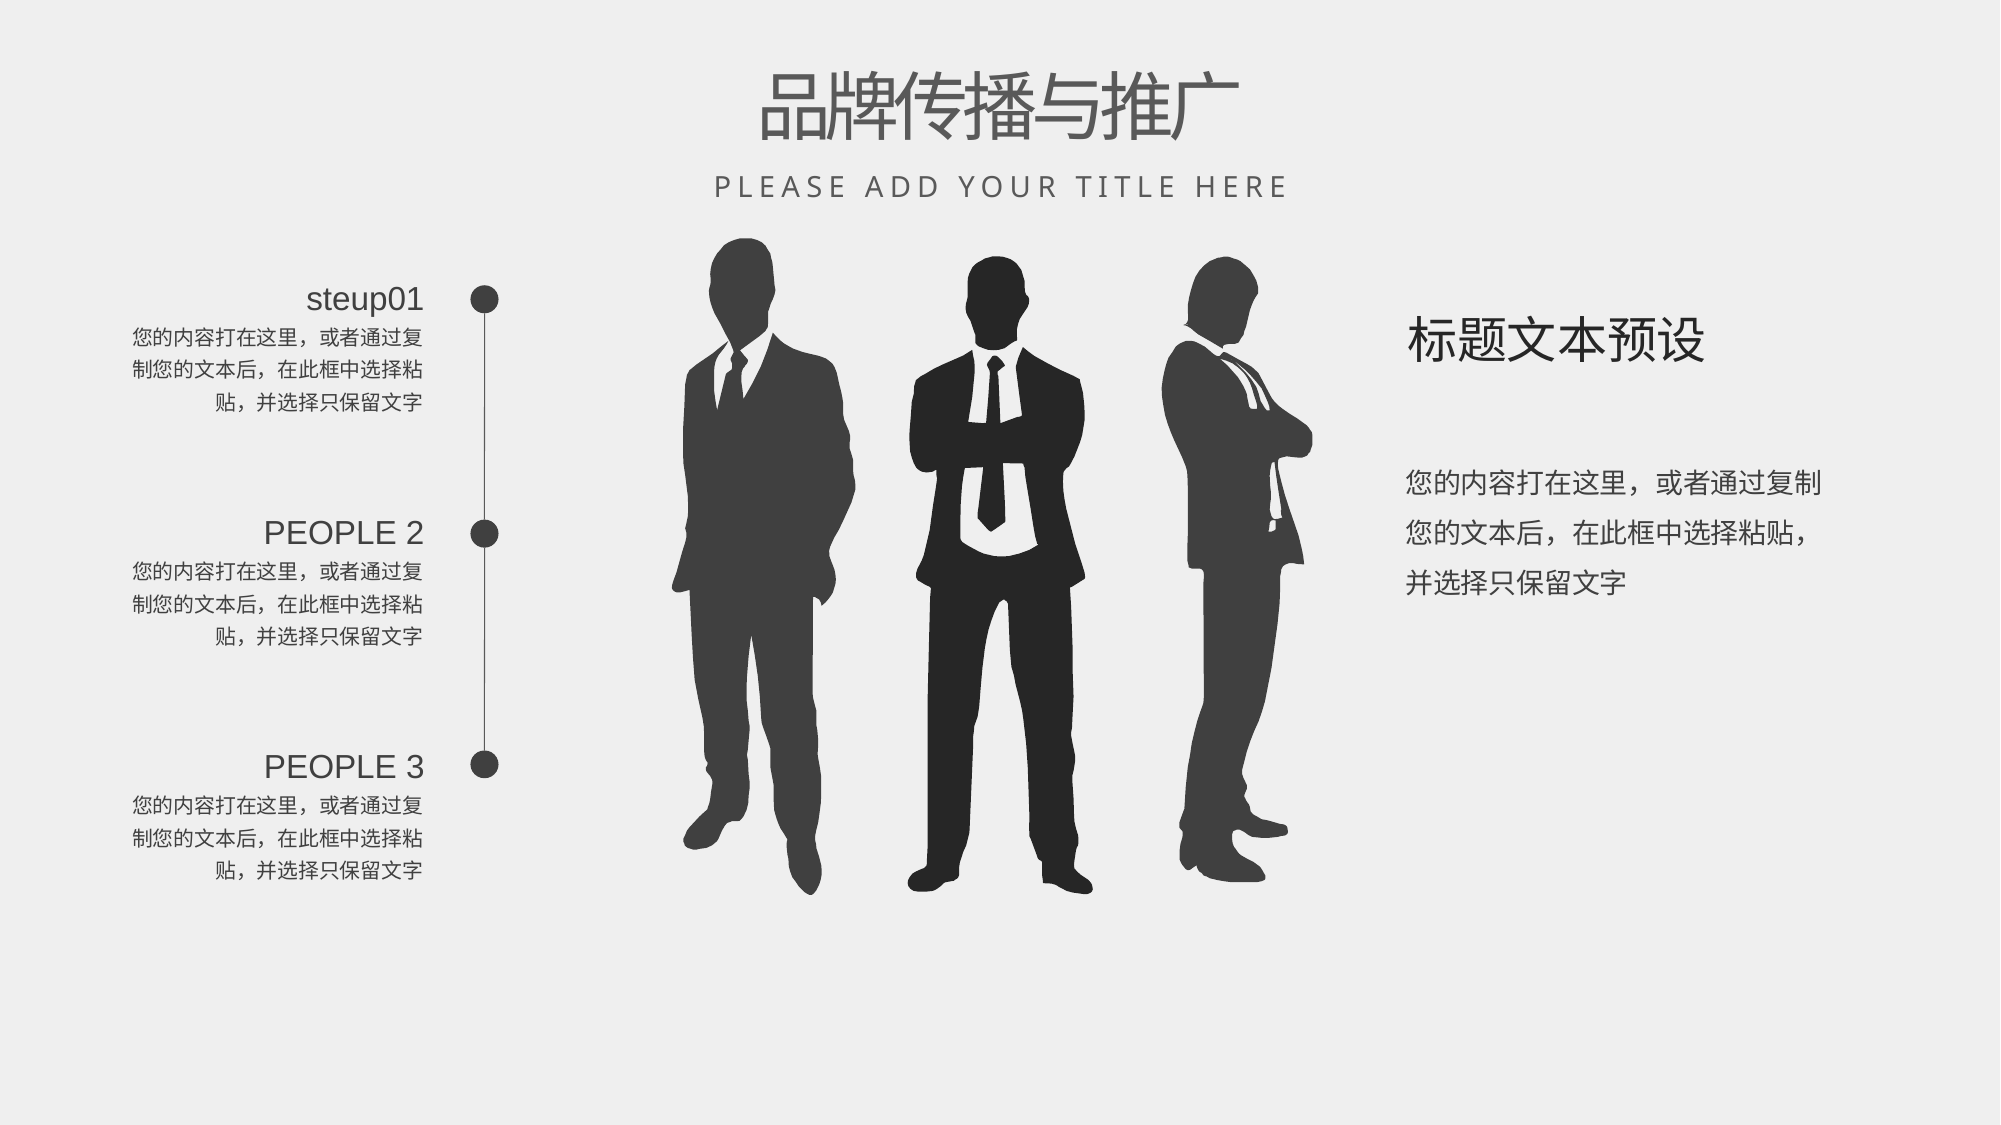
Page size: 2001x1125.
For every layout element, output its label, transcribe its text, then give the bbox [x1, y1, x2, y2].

text_box 您的内容打在这里，或者通过复制您的文本后，在此框中选择粘贴，并选择只保留文字 [1390, 441, 1860, 606]
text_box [573, 52, 1427, 214]
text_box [671, 238, 1313, 895]
text_box 标题文本预设 [1392, 300, 1722, 376]
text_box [112, 269, 499, 892]
